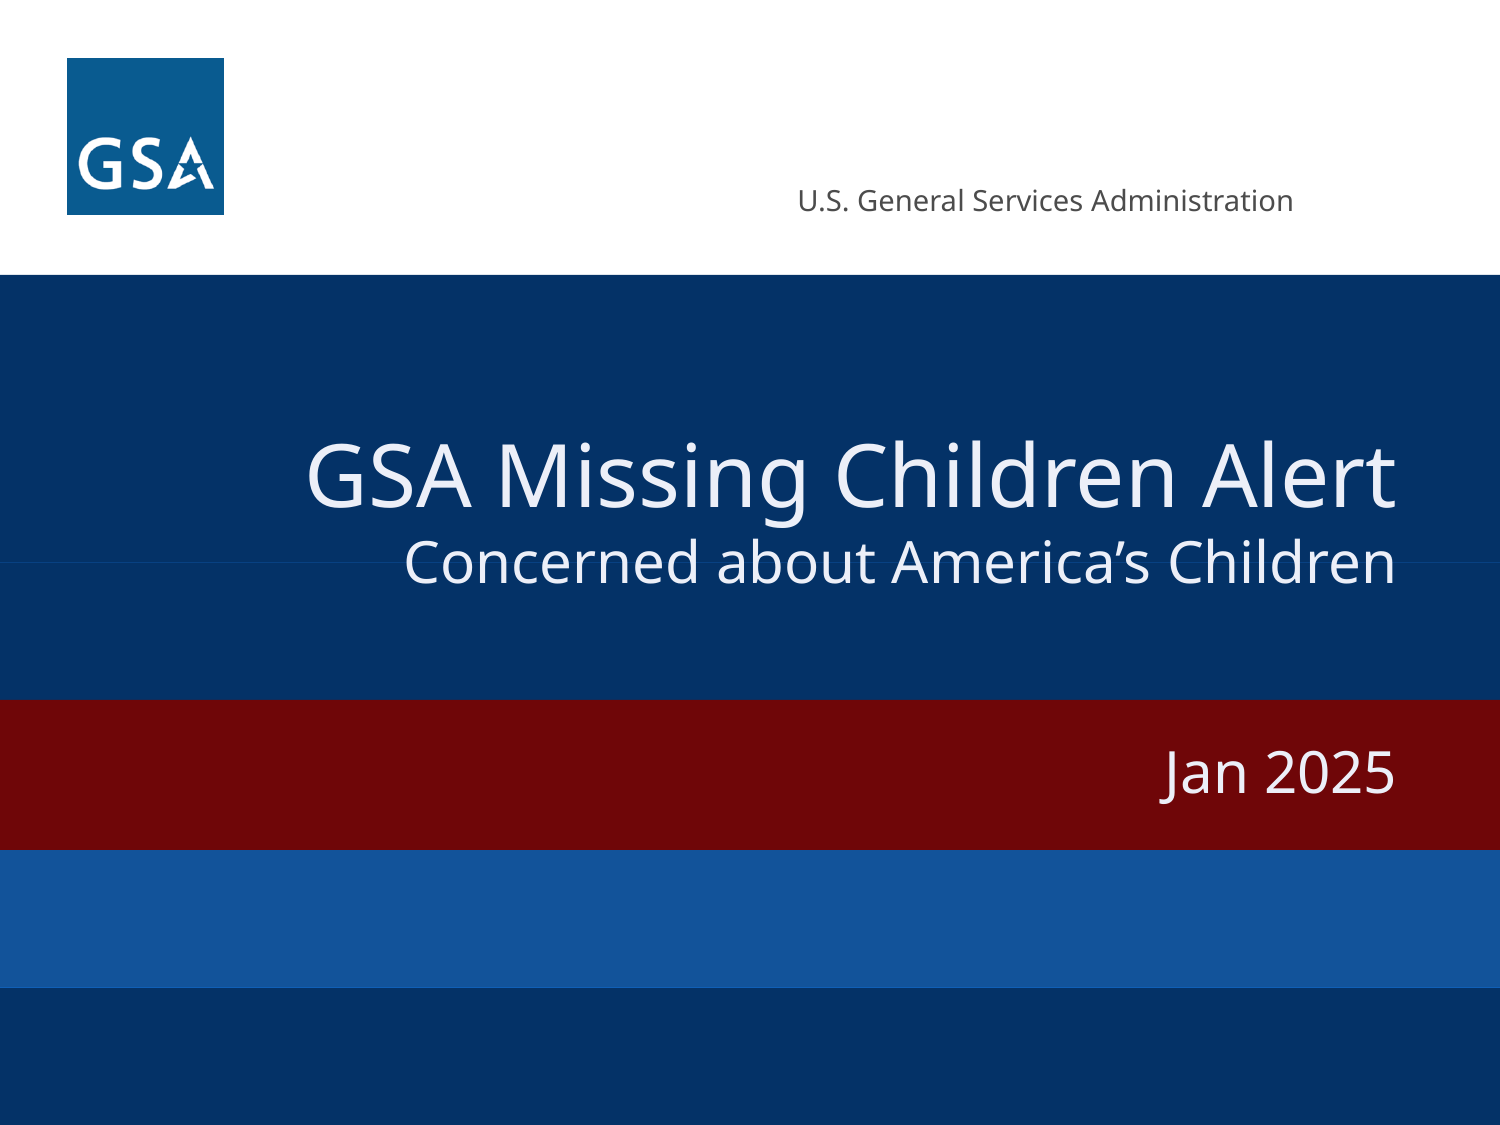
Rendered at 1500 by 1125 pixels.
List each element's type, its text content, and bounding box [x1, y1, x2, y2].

picture [67, 58, 224, 215]
title GSA Missing Children Alert Concerned about America’s Children Jan 2025 [50, 412, 1413, 913]
